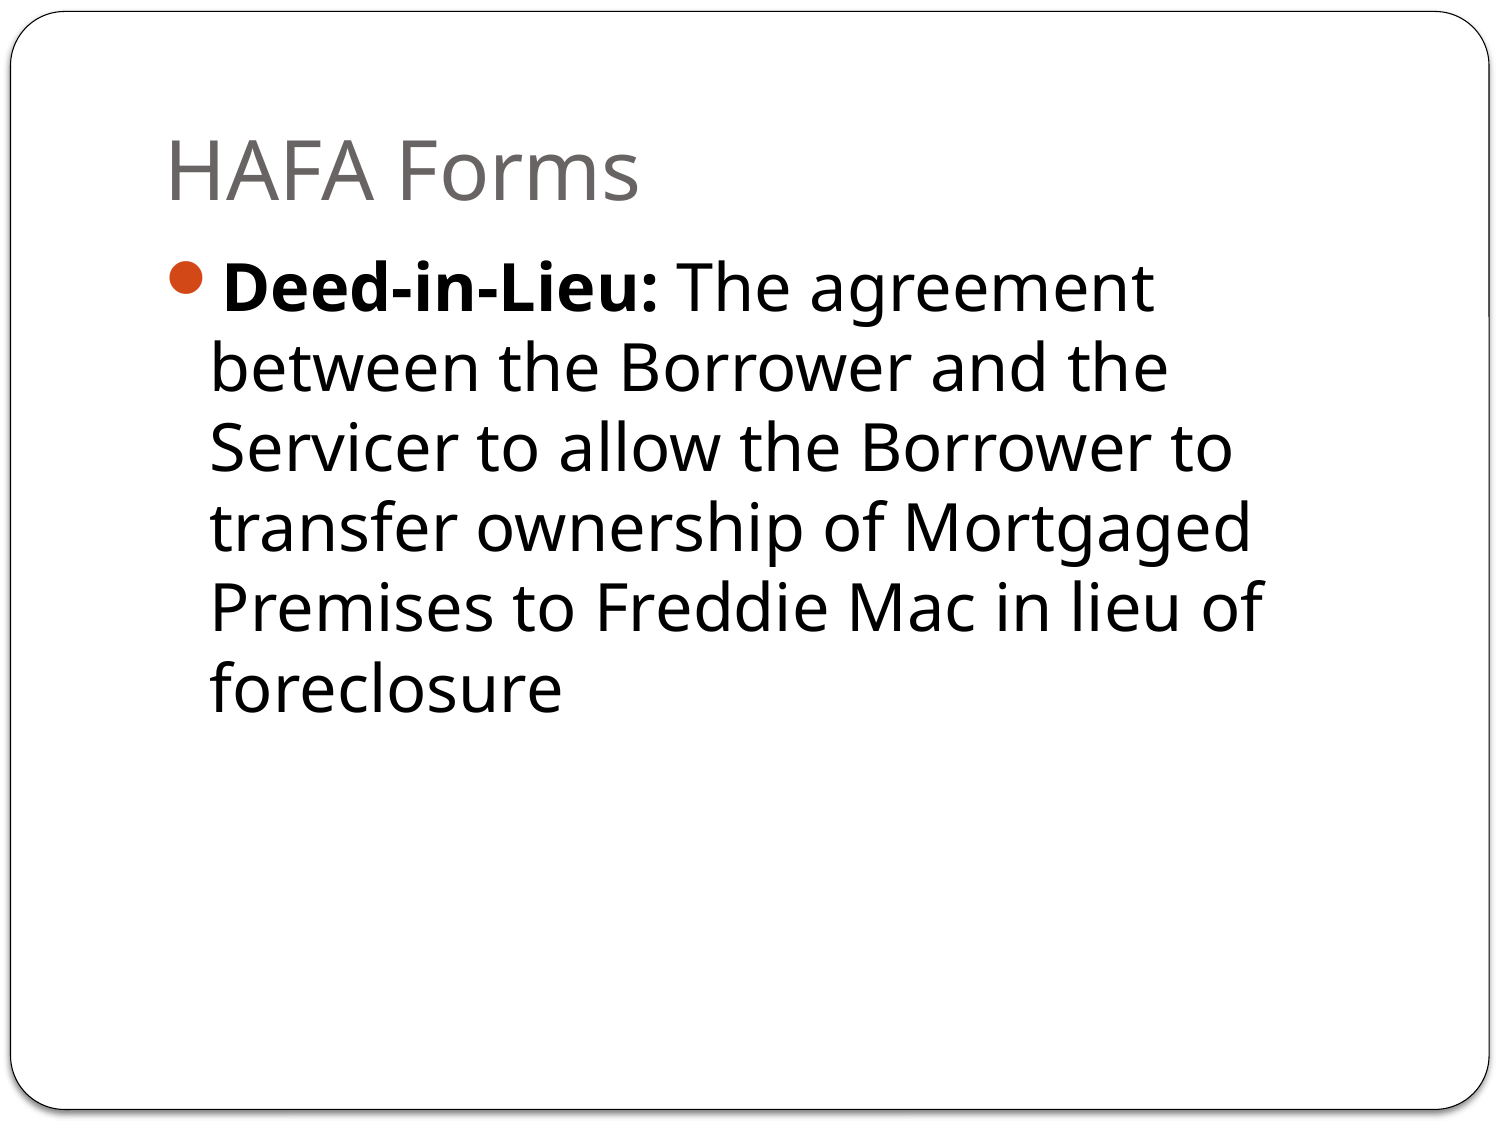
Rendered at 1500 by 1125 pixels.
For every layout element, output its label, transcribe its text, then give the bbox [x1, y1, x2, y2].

title HAFA Forms [150, 45, 1425, 233]
list Deed-in-Lieu: The agreement between the Borrower and the Servicer to allow the Borrower to transfer ownership of Mortgaged Premises to Freddie Mac in lieu of foreclosure [150, 237, 1425, 988]
